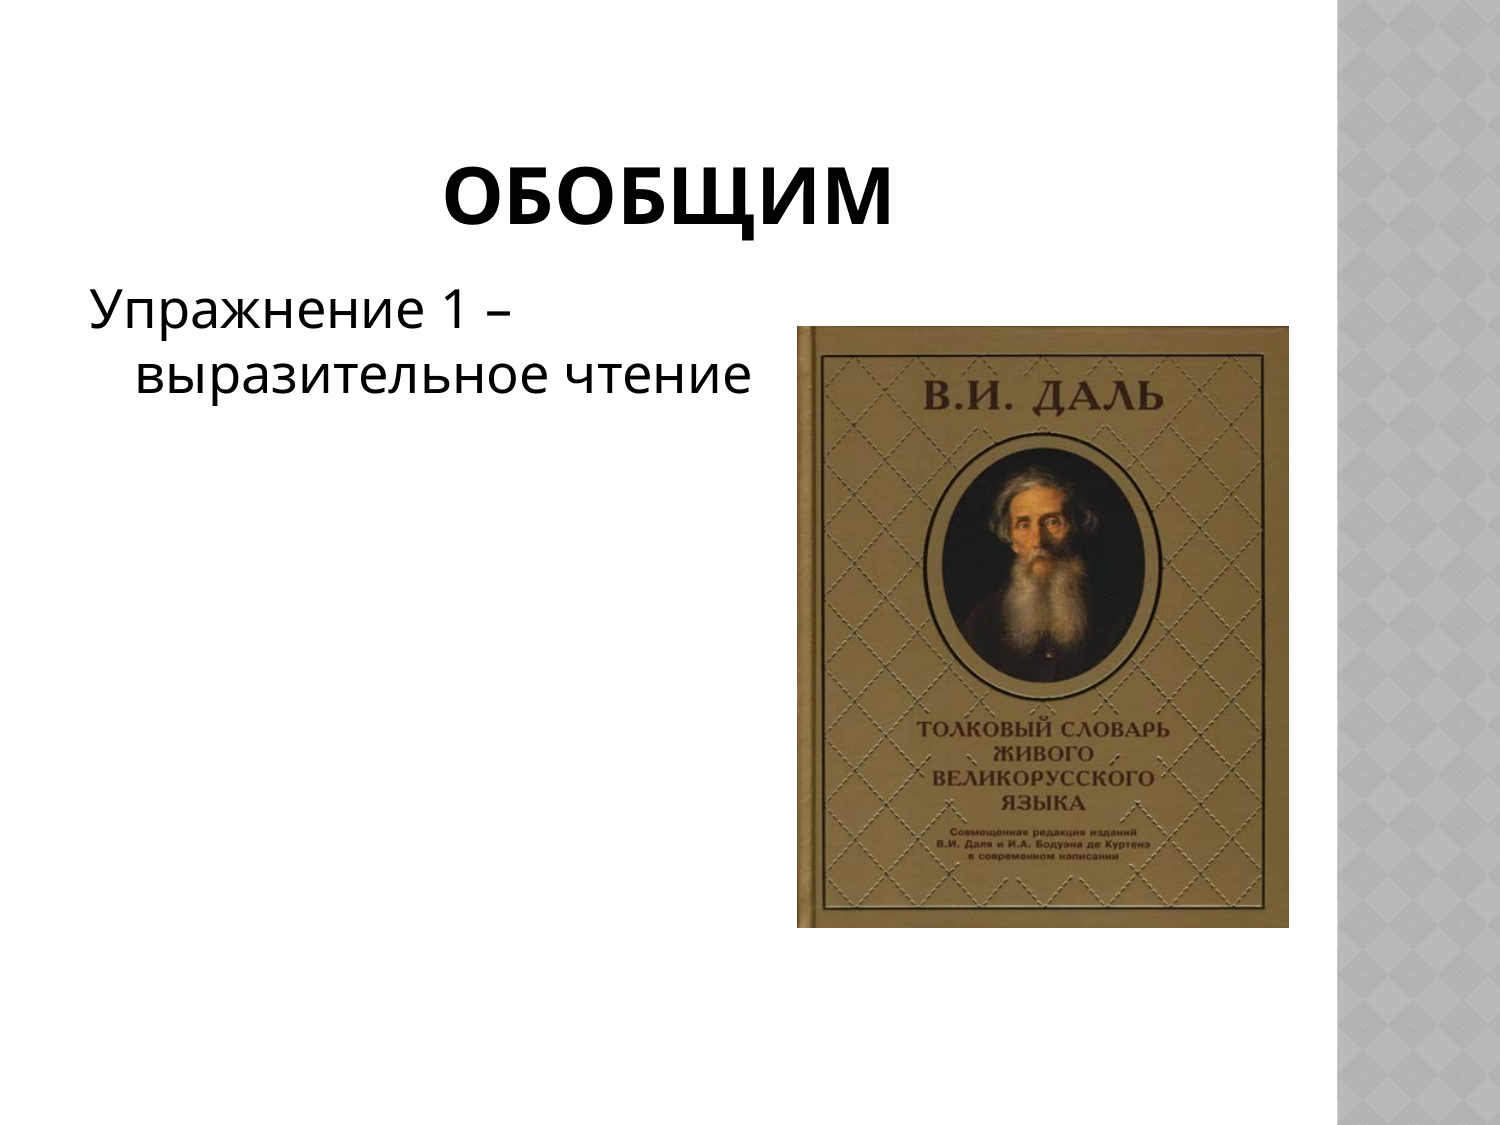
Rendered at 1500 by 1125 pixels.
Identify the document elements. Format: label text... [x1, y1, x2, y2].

title Обобщим [75, 52, 1263, 240]
picture [796, 325, 1290, 929]
list Упражнение 1 – выразительное чтение [75, 267, 821, 1059]
